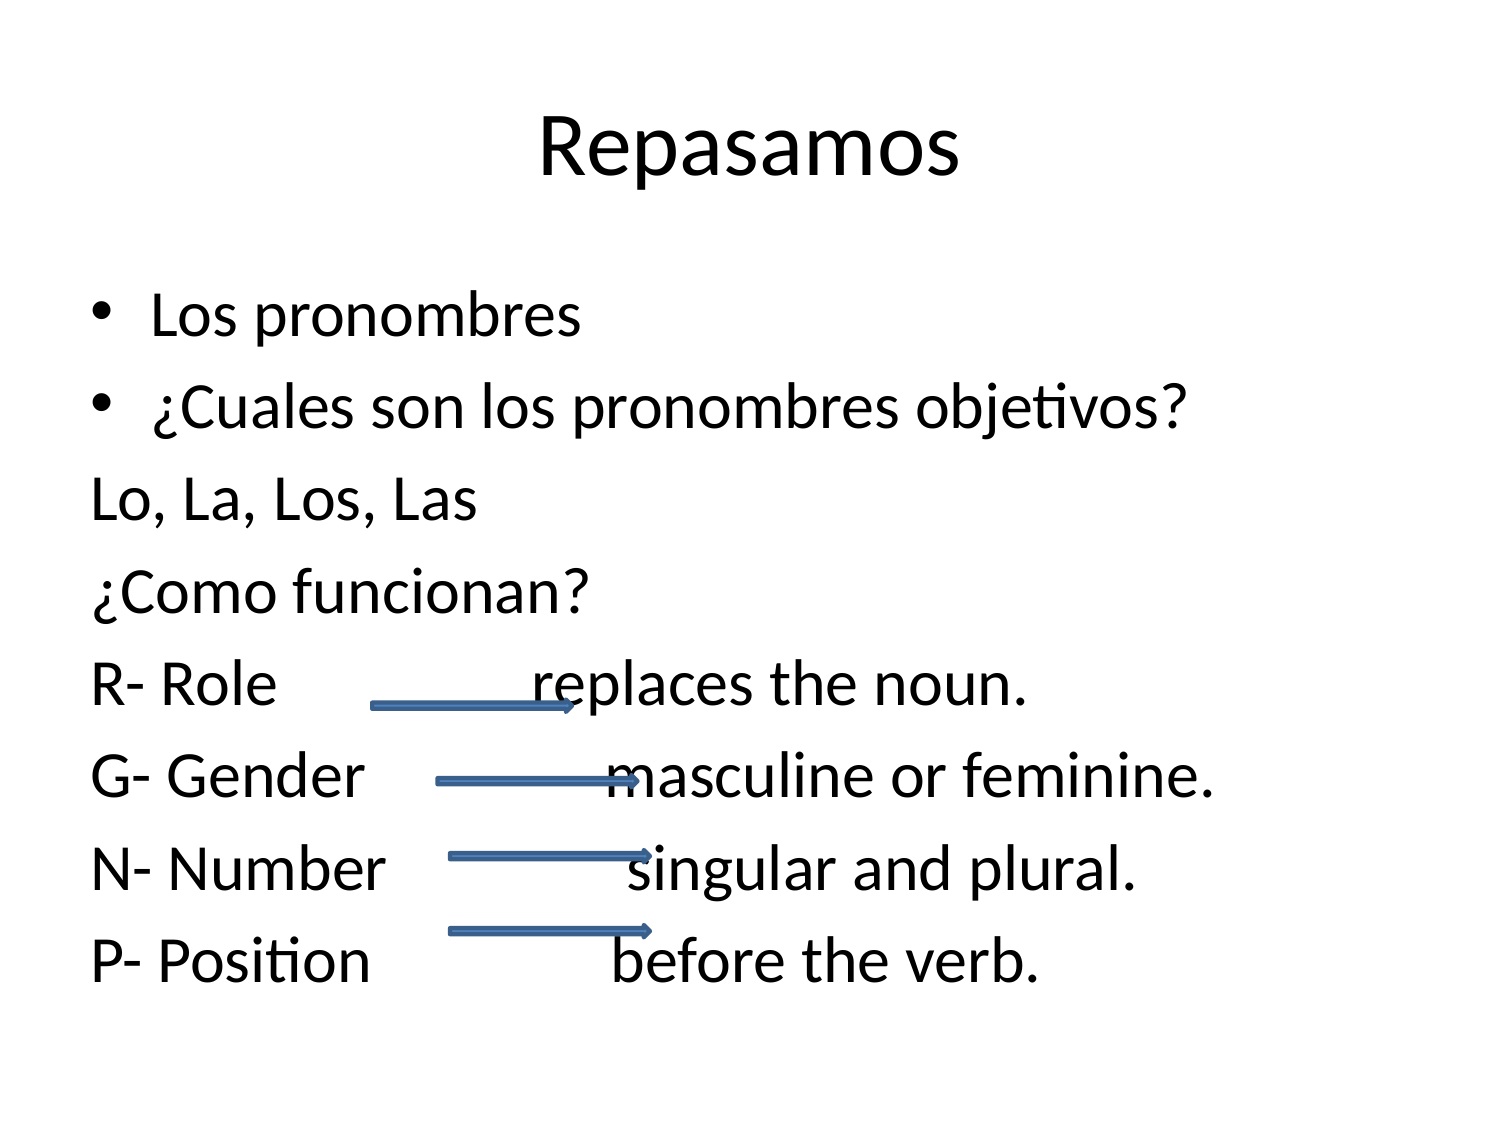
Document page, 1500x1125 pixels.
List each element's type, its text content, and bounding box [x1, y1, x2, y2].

text_box [435, 772, 640, 790]
text_box [447, 847, 653, 865]
list Los pronombres ¿Cuales son los pronombres objetivos? Lo, La, Los, Las ¿Como funcionan? R- Role replaces the noun. G- Gender masculine or feminine. N- Number singular and plural. P- Position before the verb. [75, 262, 1425, 1005]
title Repasamos [75, 45, 1425, 233]
text_box [447, 922, 653, 940]
text_box [370, 697, 575, 714]
